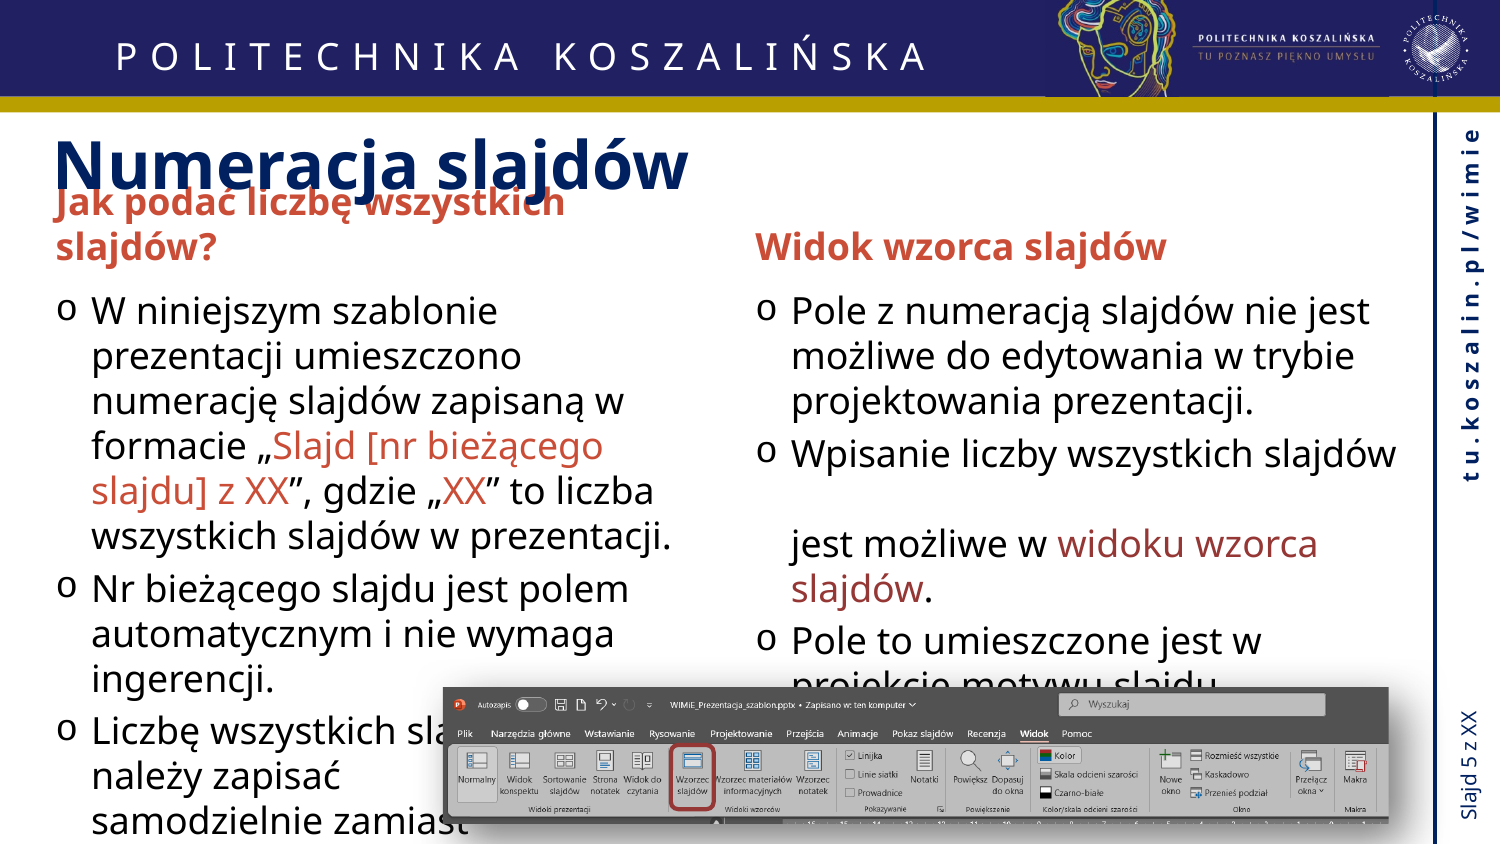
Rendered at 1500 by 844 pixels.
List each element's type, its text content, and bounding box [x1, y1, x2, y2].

title Numeracja slajdów [37, 115, 1412, 210]
list Widok wzorca slajdów [740, 219, 1414, 276]
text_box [442, 687, 1389, 824]
list W niniejszym szablonie prezentacji umieszczono numerację slajdów zapisaną w formacie „Slajd [nr bieżącego slajdu] z XX”, gdzie „XX” to liczba wszystkich slajdów w prezentacji. Nr bieżącego slajdu jest polem automatycznym i nie wymaga ingerencji. Liczbę wszystkich slajdów należy zapisać samodzielnie zamiast liter „XX”. [40, 279, 715, 824]
picture [1045, 0, 1390, 97]
list Pole z numeracją slajdów nie jest możliwe do edytowania w trybie projektowania prezentacji. Wpisanie liczby wszystkich slajdów jest możliwe w widoku wzorca slajdów. Pole to umieszczone jest w projekcie motywu slajdu znajdującym się na samej górze listy po lewej stronie okna. [740, 279, 1414, 681]
list Jak podać liczbę wszystkich slajdów? [40, 219, 715, 276]
